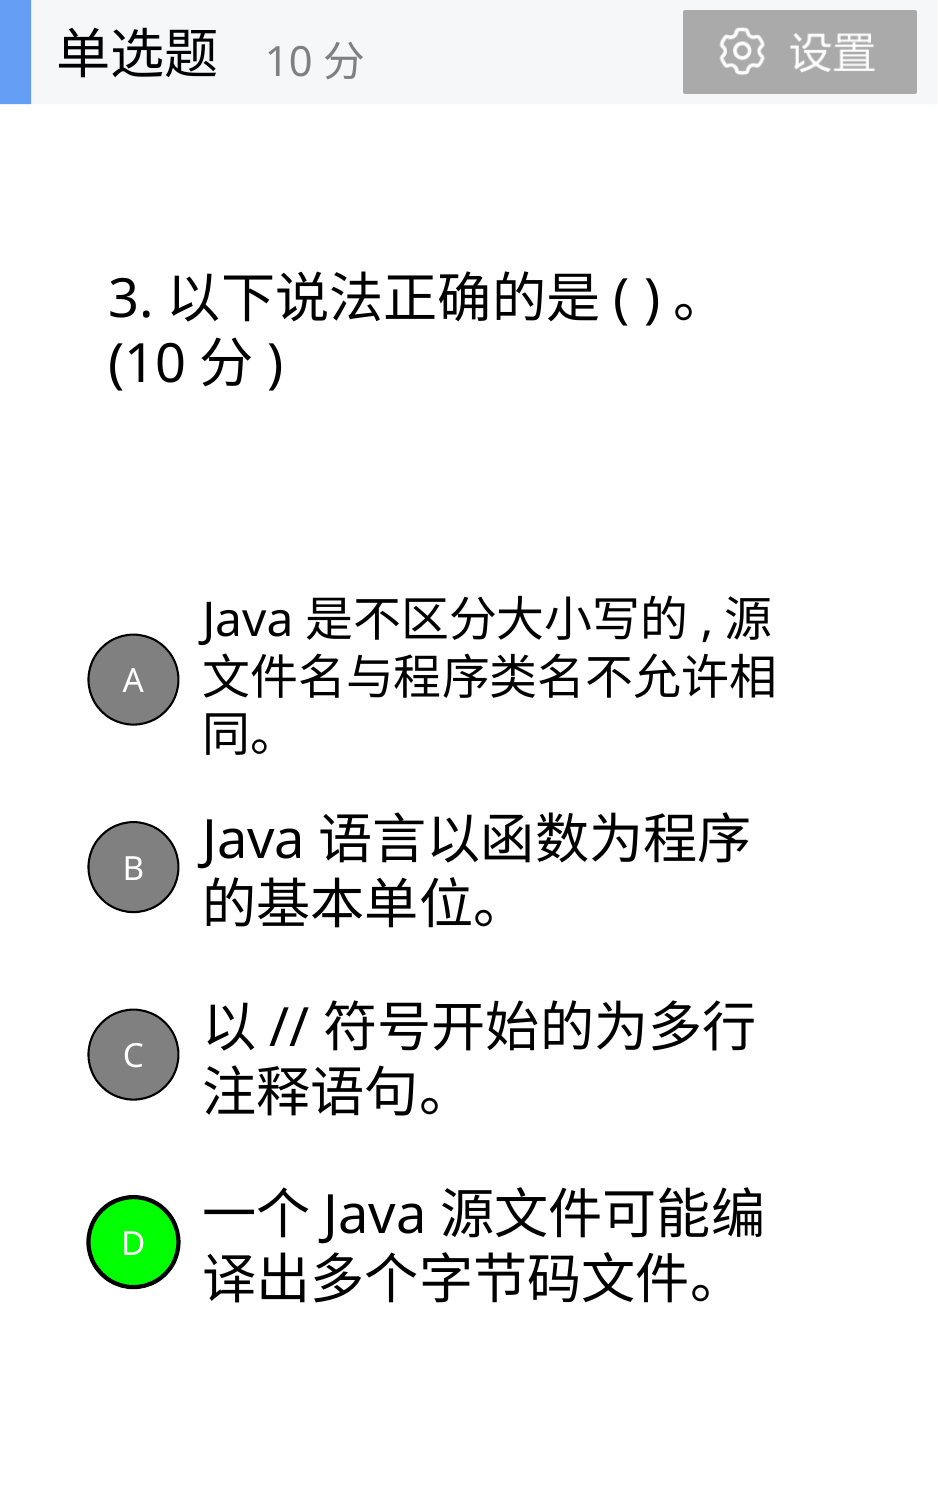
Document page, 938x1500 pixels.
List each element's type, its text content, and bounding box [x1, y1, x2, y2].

text_box B [87, 821, 180, 914]
text_box 一个Java源文件可能编译出多个字节码文件。 [187, 1172, 813, 1317]
text_box D [87, 1196, 180, 1289]
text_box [0, 0, 938, 105]
text_box A [87, 633, 180, 726]
text_box Java是不区分大小写的,源文件名与程序类名不允许相同。 [187, 581, 826, 769]
text_box 3.以下说法正确的是( )。(10分) [93, 255, 790, 401]
text_box C [87, 1008, 180, 1101]
picture [683, 10, 917, 94]
text_box Java语言以函数为程序的基本单位。 [187, 797, 813, 942]
text_box 以//符号开始的为多行注释语句。 [187, 984, 806, 1130]
